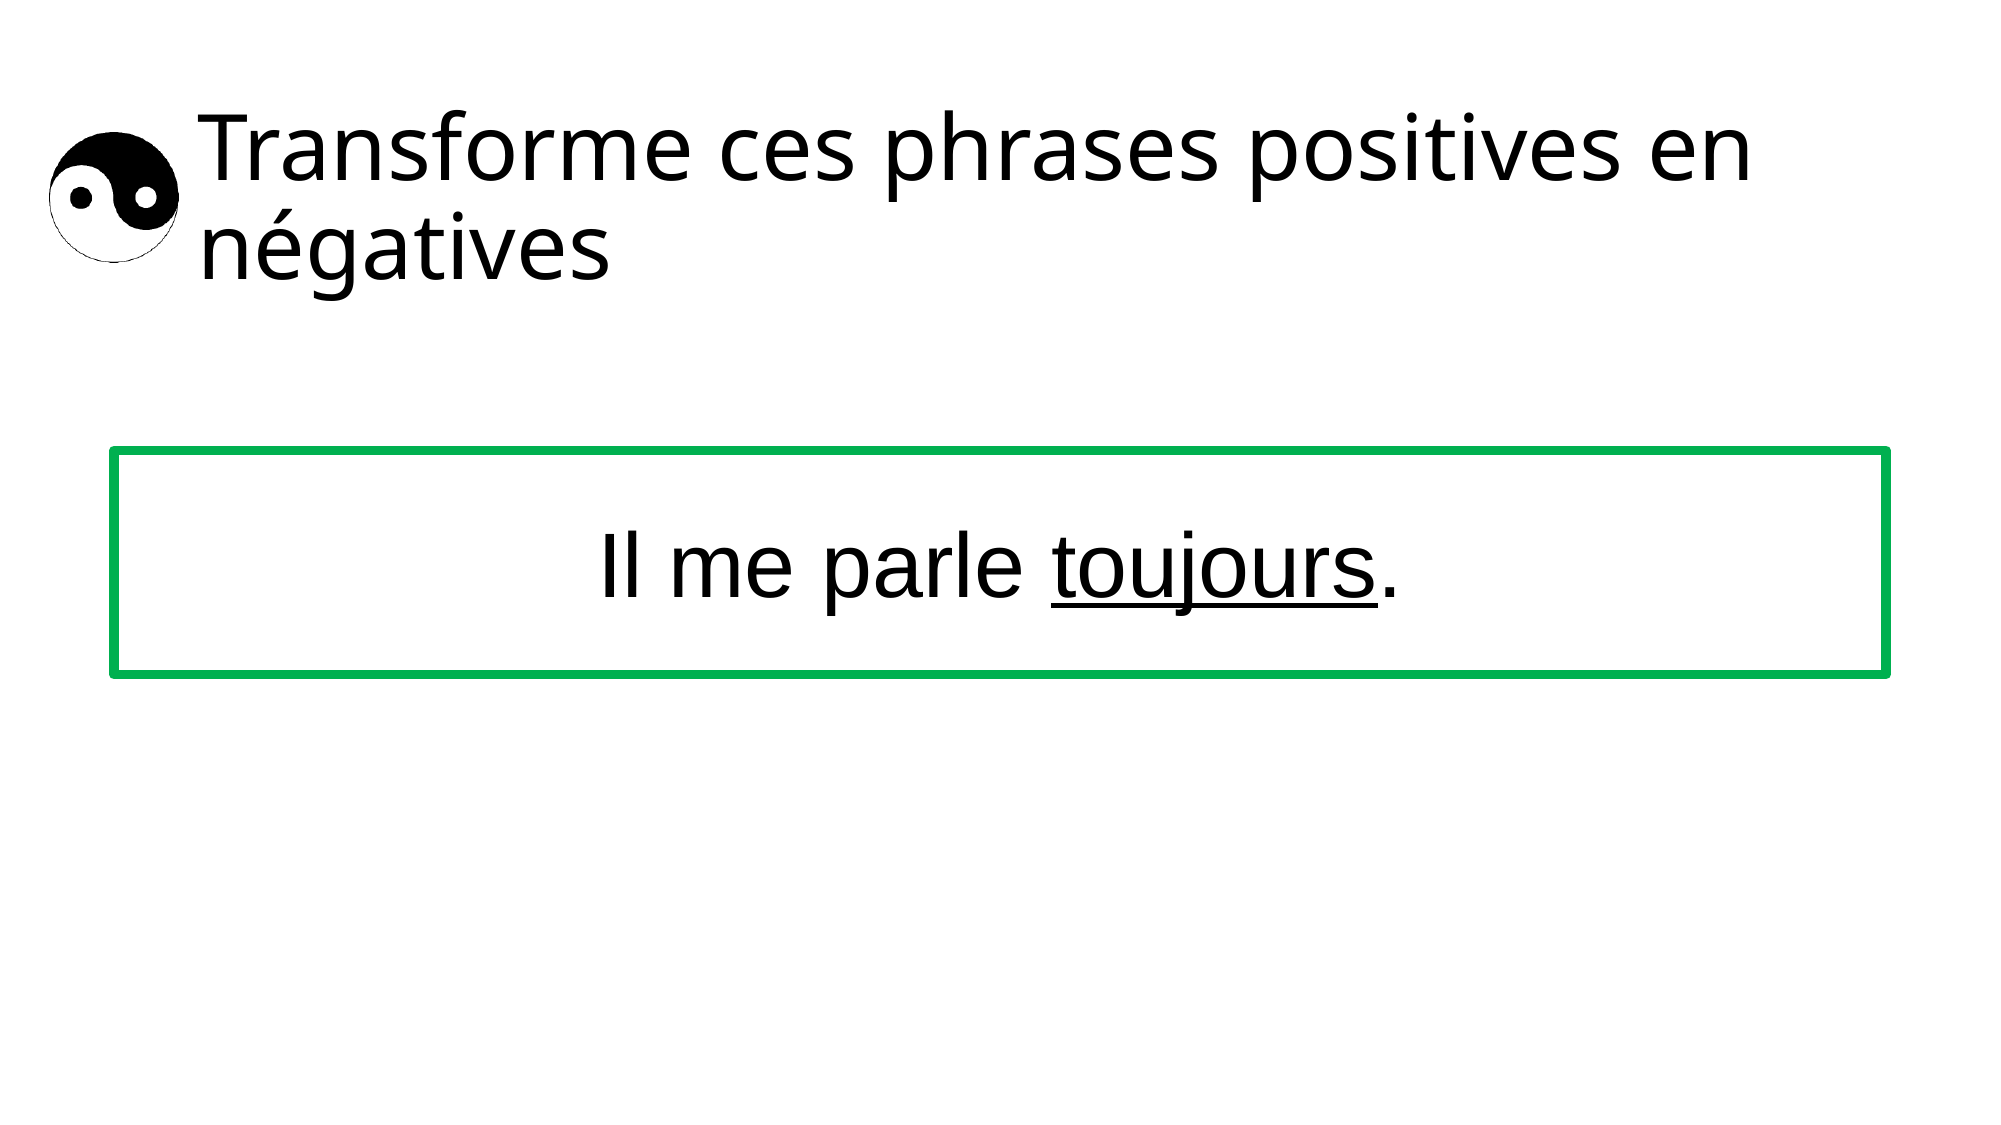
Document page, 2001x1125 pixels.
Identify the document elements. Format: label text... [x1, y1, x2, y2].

list Il me parle toujours. [114, 450, 1886, 675]
picture [45, 129, 182, 266]
title Transforme ces phrases positives en négatives [182, 134, 1954, 267]
